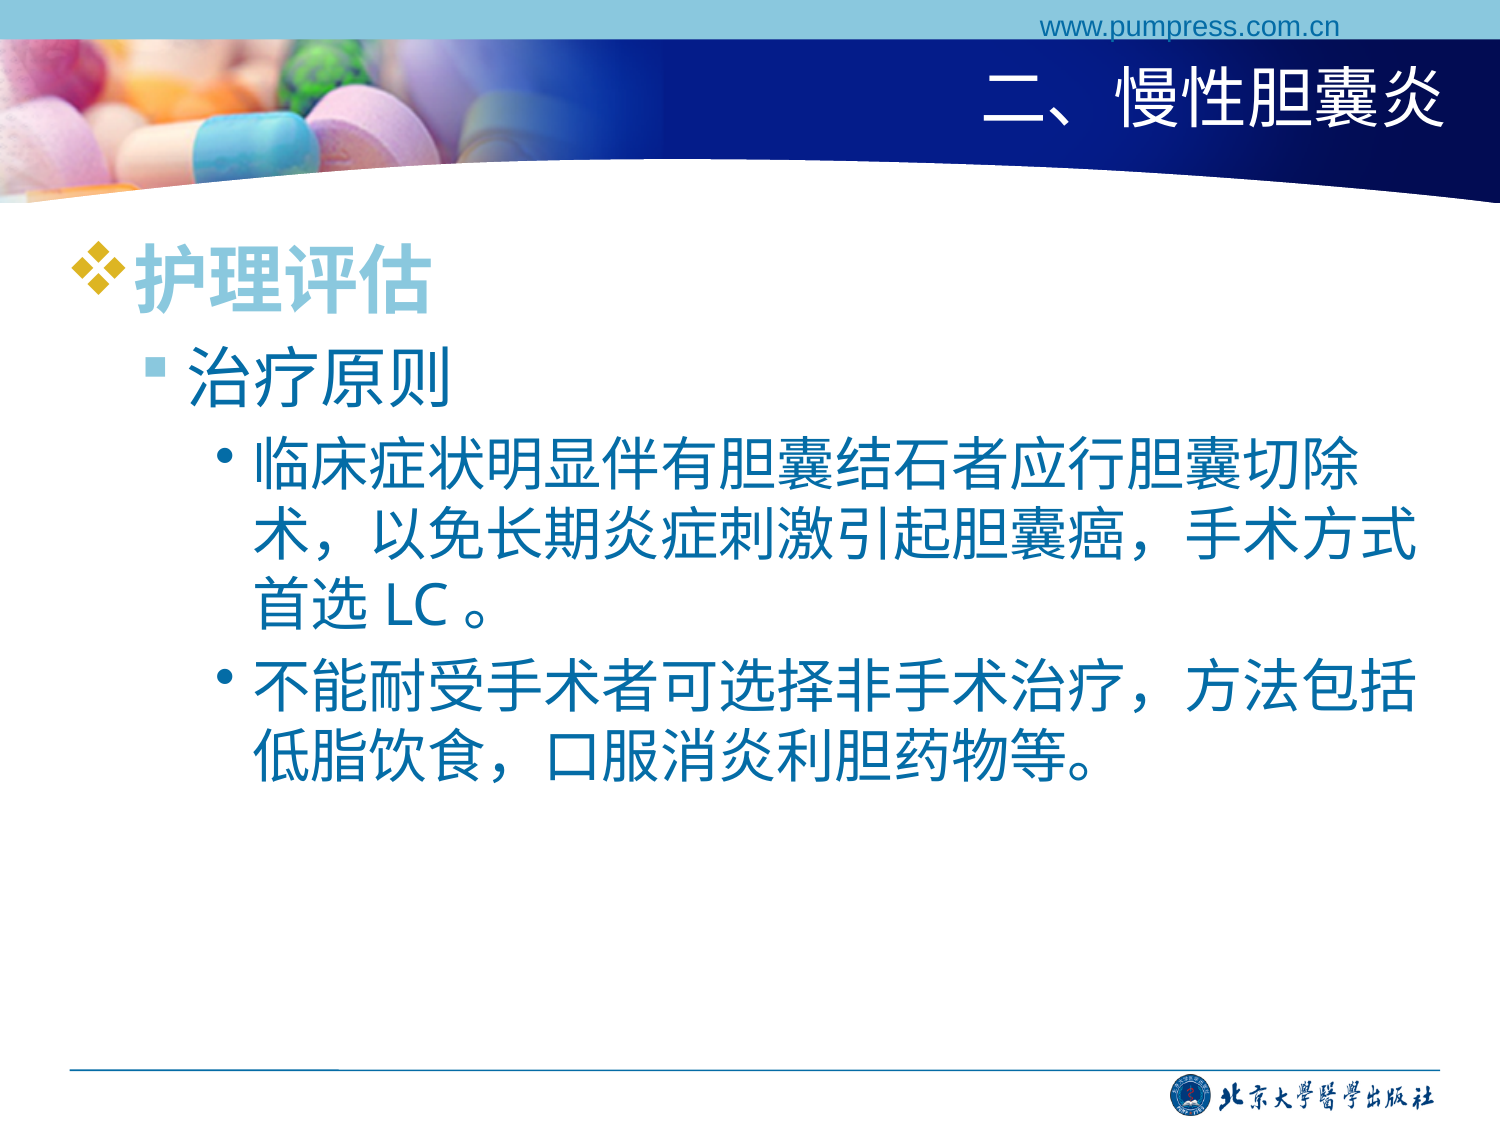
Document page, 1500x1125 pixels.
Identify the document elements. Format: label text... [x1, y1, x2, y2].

picture [1170, 1074, 1436, 1118]
picture [0, 40, 1500, 203]
title 二、慢性胆囊炎 [137, 49, 1463, 143]
slide_number www.pumpress.com.cn [1025, 0, 1463, 38]
list 护理评估 治疗原则 临床症状明显伴有胆囊结石者应行胆囊切除术，以免长期炎症刺激引起胆囊癌，手术方式首选LC。 不能耐受手术者可选择非手术治疗，方法包括低脂饮食，口服消炎利胆药物等。 [49, 224, 1463, 1026]
